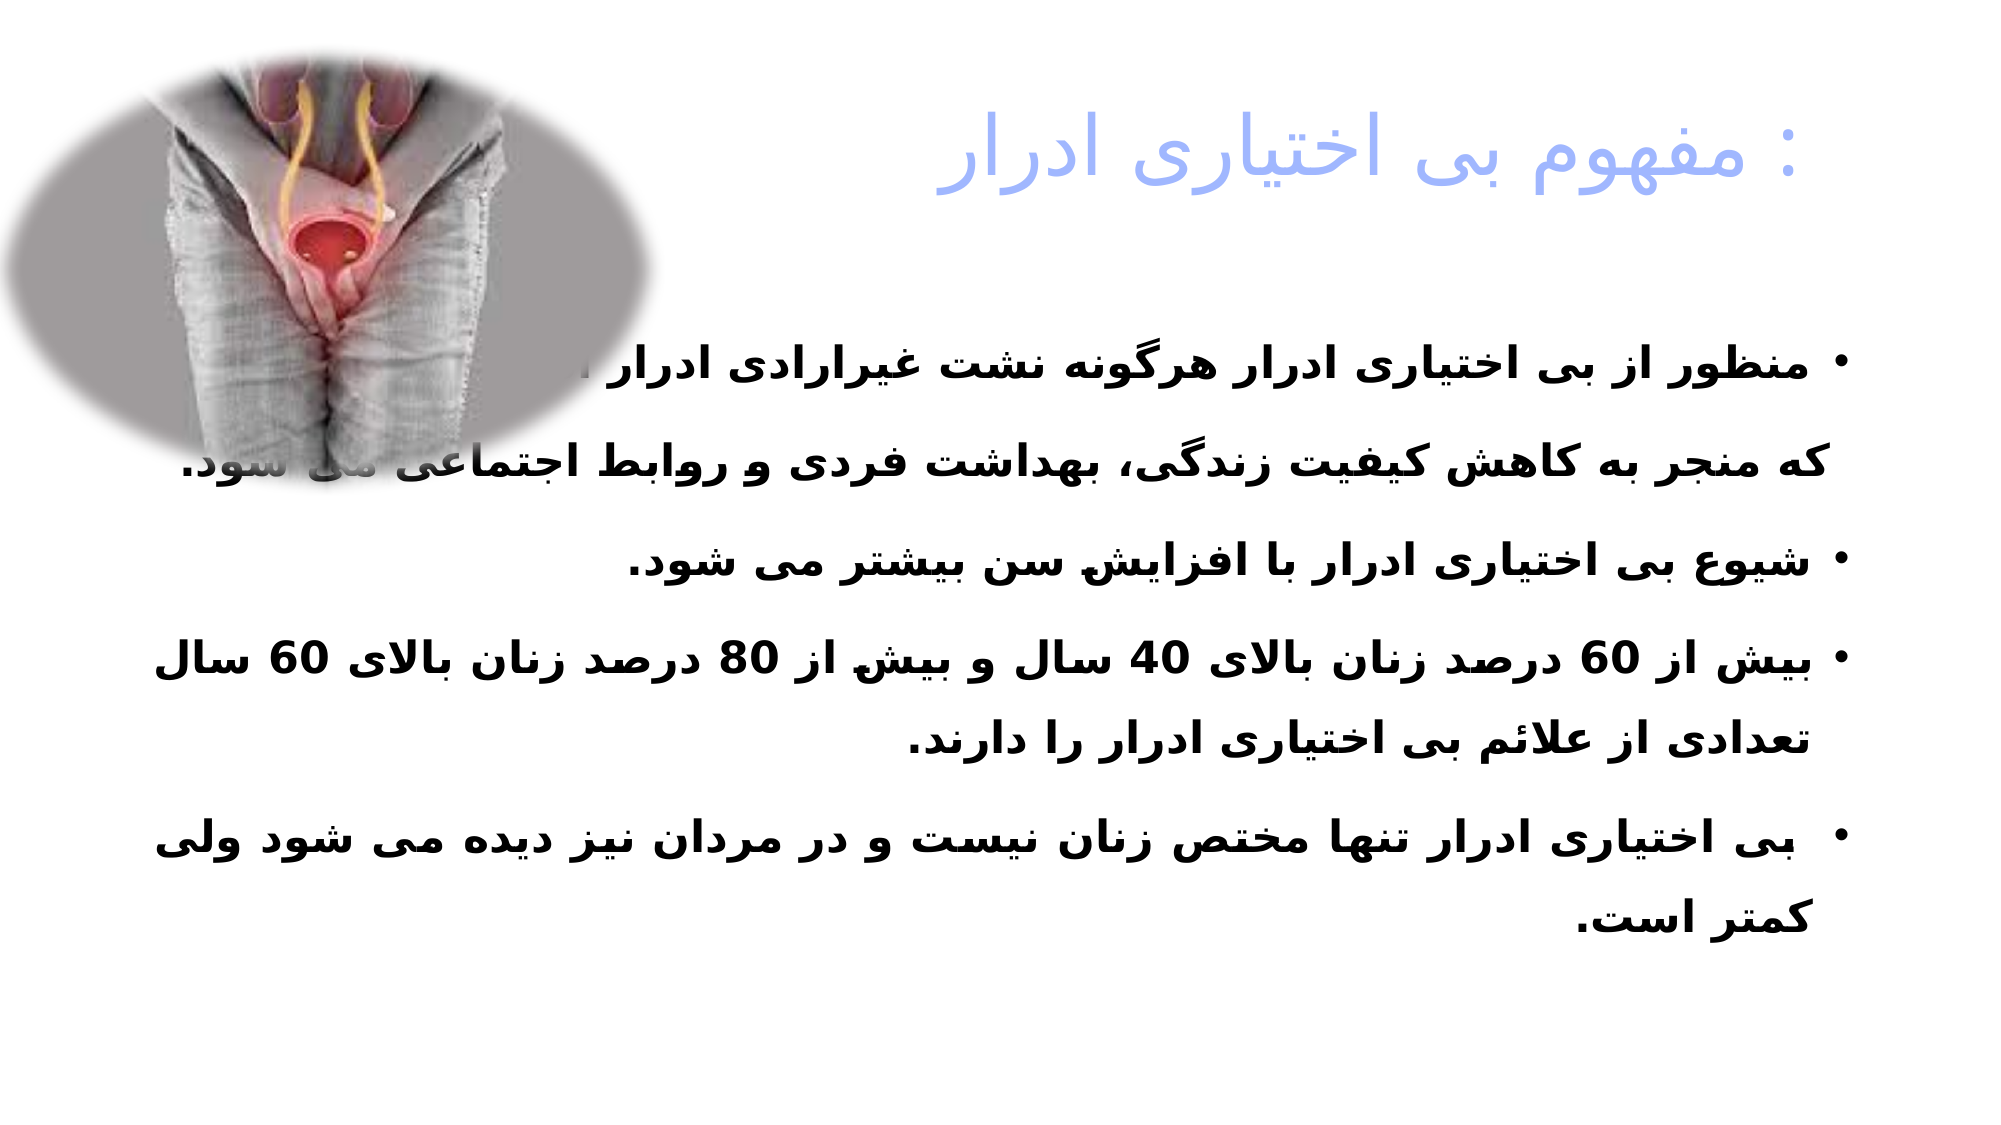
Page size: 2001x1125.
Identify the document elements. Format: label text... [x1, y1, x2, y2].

list منظور از بی اختیاری ادرار هرگونه نشت غیرارادی ادرار است که منجر به کاهش کیفیت زندگی، بهداشت فردی و روابط اجتماعی می شود. شیوع بی اختیاری ادرار با افزایش سن بیشتر می شود. بیش از 60 درصد زنان بالای 40 سال و بیش از 80 درصد زنان بالای 60 سال تعدادی از علائم بی اختیاری ادرار را دارند. بی اختیاری ادرار تنها مختص زنان نیست و در مردان نیز دیده می شود ولی کمتر است. [137, 299, 1863, 1014]
title مفهوم بی اختیاری ادرار : [877, 59, 1863, 238]
picture [0, 42, 668, 497]
